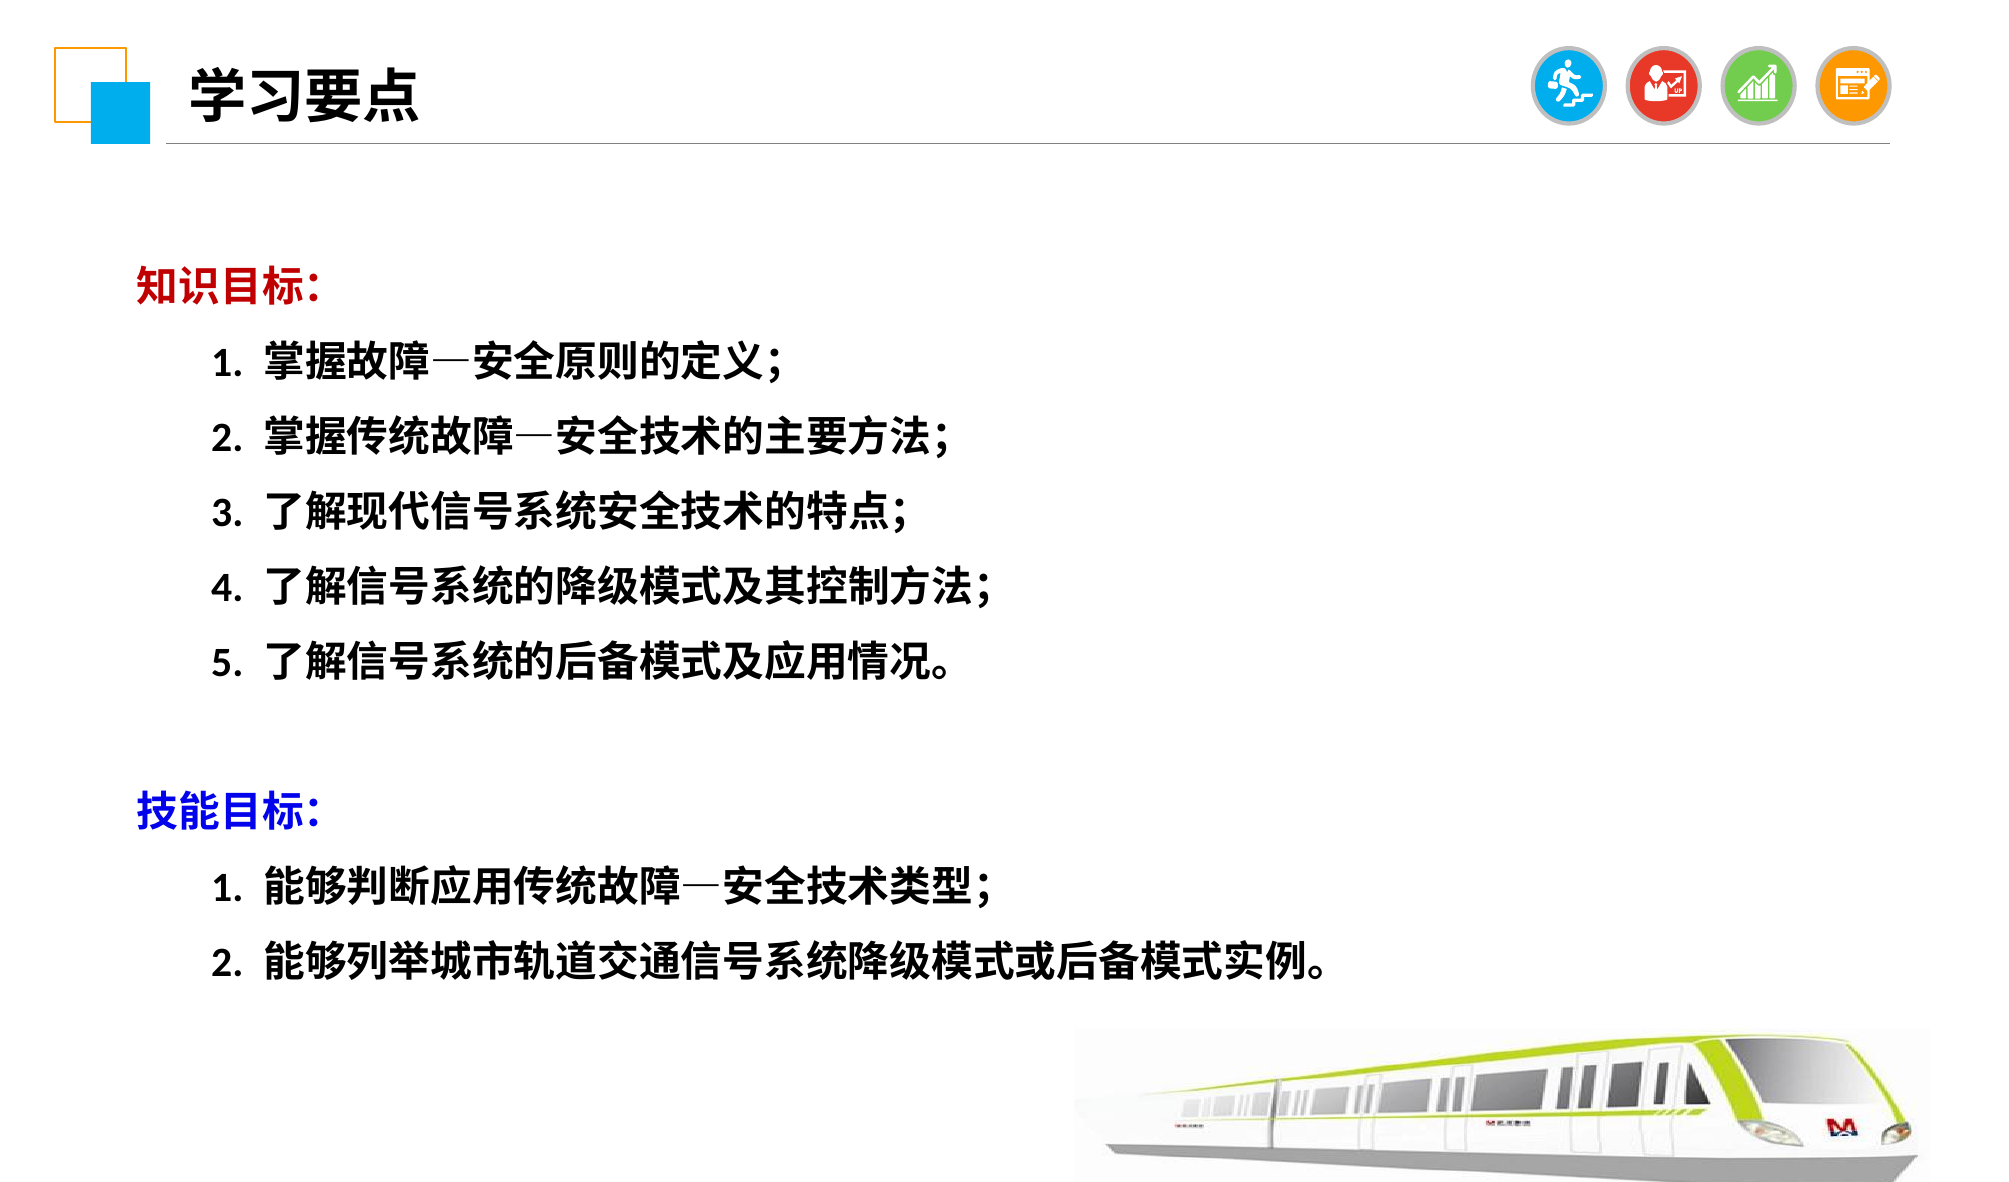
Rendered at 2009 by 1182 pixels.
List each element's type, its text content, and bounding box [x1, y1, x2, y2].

picture [1074, 1028, 1930, 1182]
text_box 知识目标： 1. 掌握故障—安全原则的定义； 2. 掌握传统故障—安全技术的主要方法； 3. 了解现代信号系统安全技术的特点； 4. 了解信号系统的降级模式及其控制方法； 5. 了解信号系统的后备模式及应用情况。 技能目标： 1. 能够判断应用传统故障—安全技术类型； 2. 能够列举城市轨道交通信号系统降级模式或后备模式实例。 [78, 226, 1907, 992]
text_box 学习要点 [173, 51, 437, 137]
